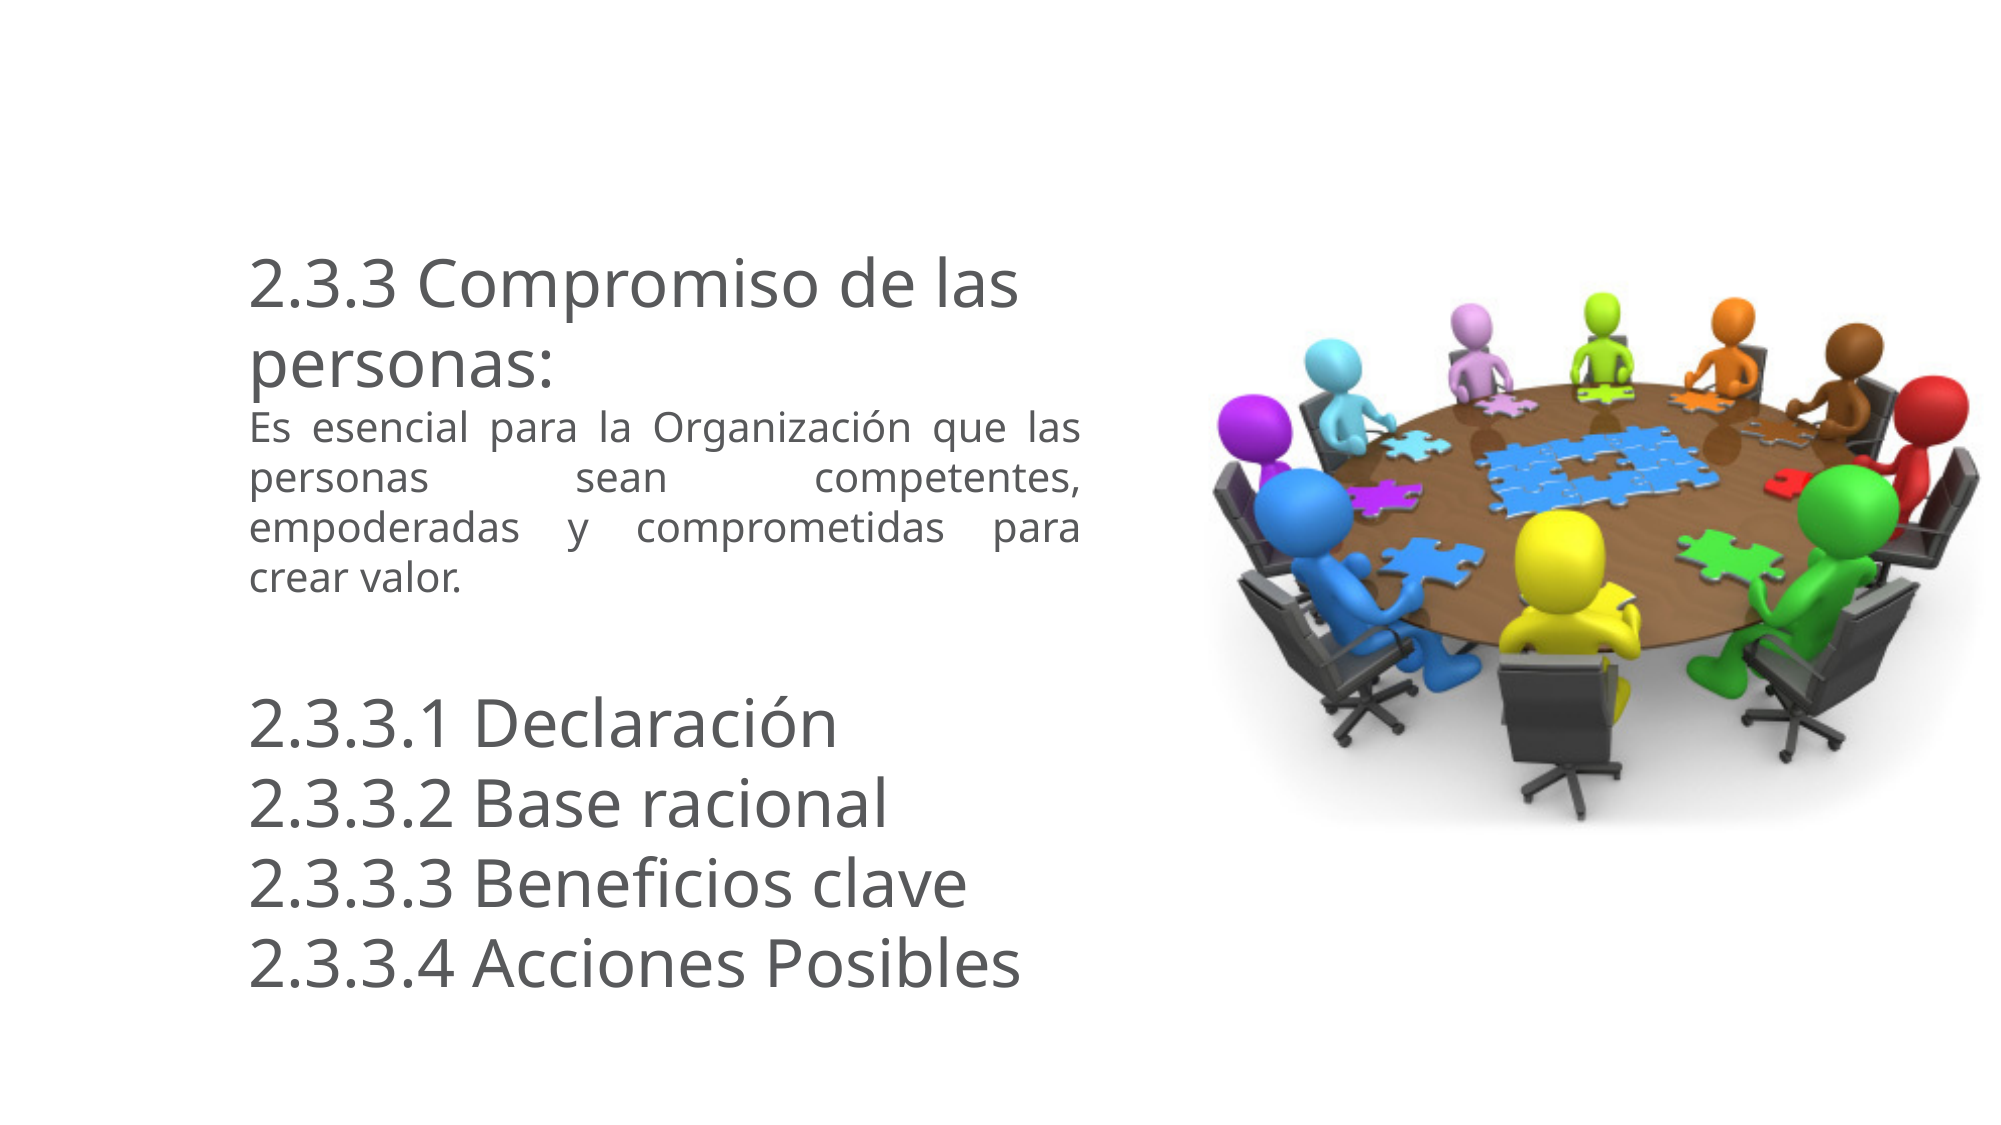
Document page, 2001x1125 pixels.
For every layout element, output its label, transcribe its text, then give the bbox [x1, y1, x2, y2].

text_box 2.3.3 Compromiso de las personas: Es esencial para la Organización que las personas sean competentes, empoderadas y comprometidas para crear valor. 2.3.3.1 Declaración 2.3.3.2 Base racional 2.3.3.3 Beneficios clave 2.3.3.4 Acciones Posibles [233, 233, 1097, 1089]
picture [1193, 233, 2000, 839]
